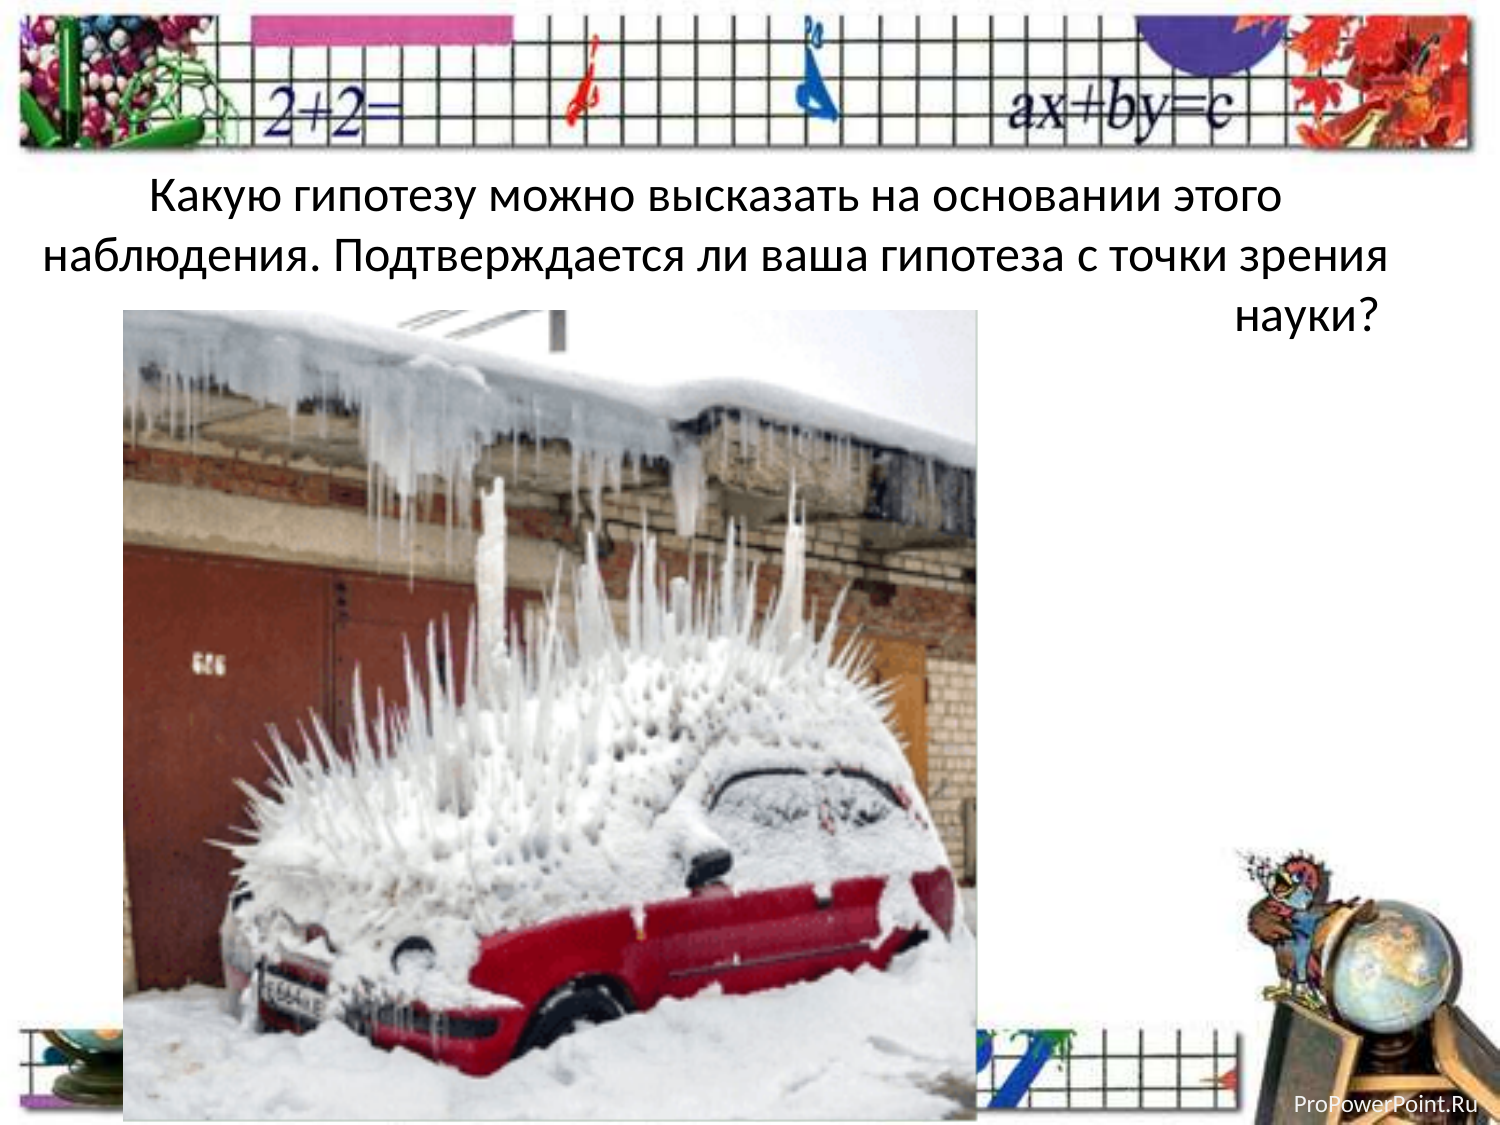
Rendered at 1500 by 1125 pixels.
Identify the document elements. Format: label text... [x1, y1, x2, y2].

title Какую гипотезу можно высказать на основании этого наблюдения. Подтверждается ли ваша гипотеза с точки зрения науки? [1, 302, 1432, 422]
picture [0, 0, 1500, 1125]
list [123, 310, 981, 1125]
